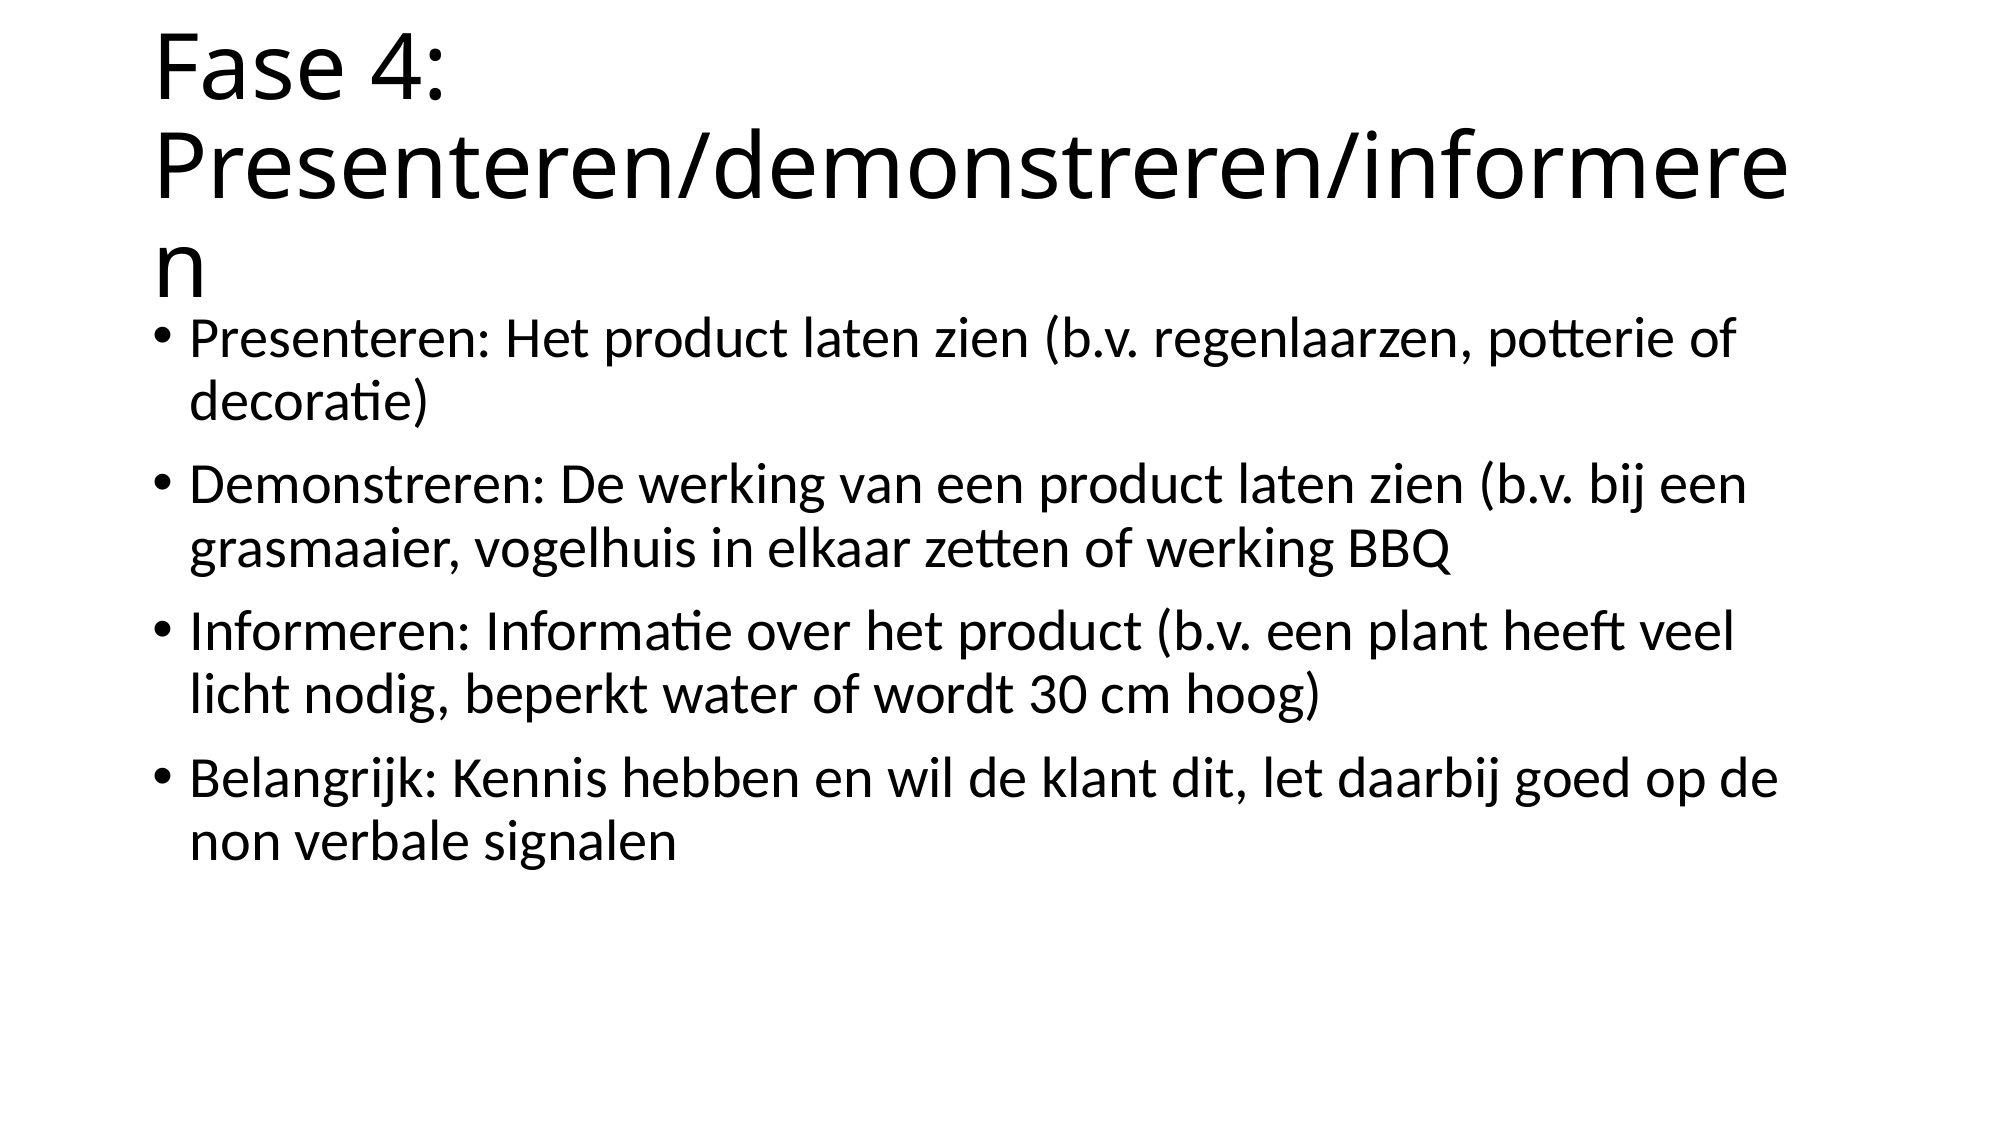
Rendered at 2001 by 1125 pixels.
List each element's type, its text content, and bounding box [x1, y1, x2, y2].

list Presenteren: Het product laten zien (b.v. regenlaarzen, potterie of decoratie) Demonstreren: De werking van een product laten zien (b.v. bij een grasmaaier, vogelhuis in elkaar zetten of werking BBQ Informeren: Informatie over het product (b.v. een plant heeft veel licht nodig, beperkt water of wordt 30 cm hoog) Belangrijk: Kennis hebben en wil de klant dit, let daarbij goed op de non verbale signalen [137, 299, 1863, 1014]
title Fase 4: Presenteren/demonstreren/informeren [137, 59, 1863, 278]
